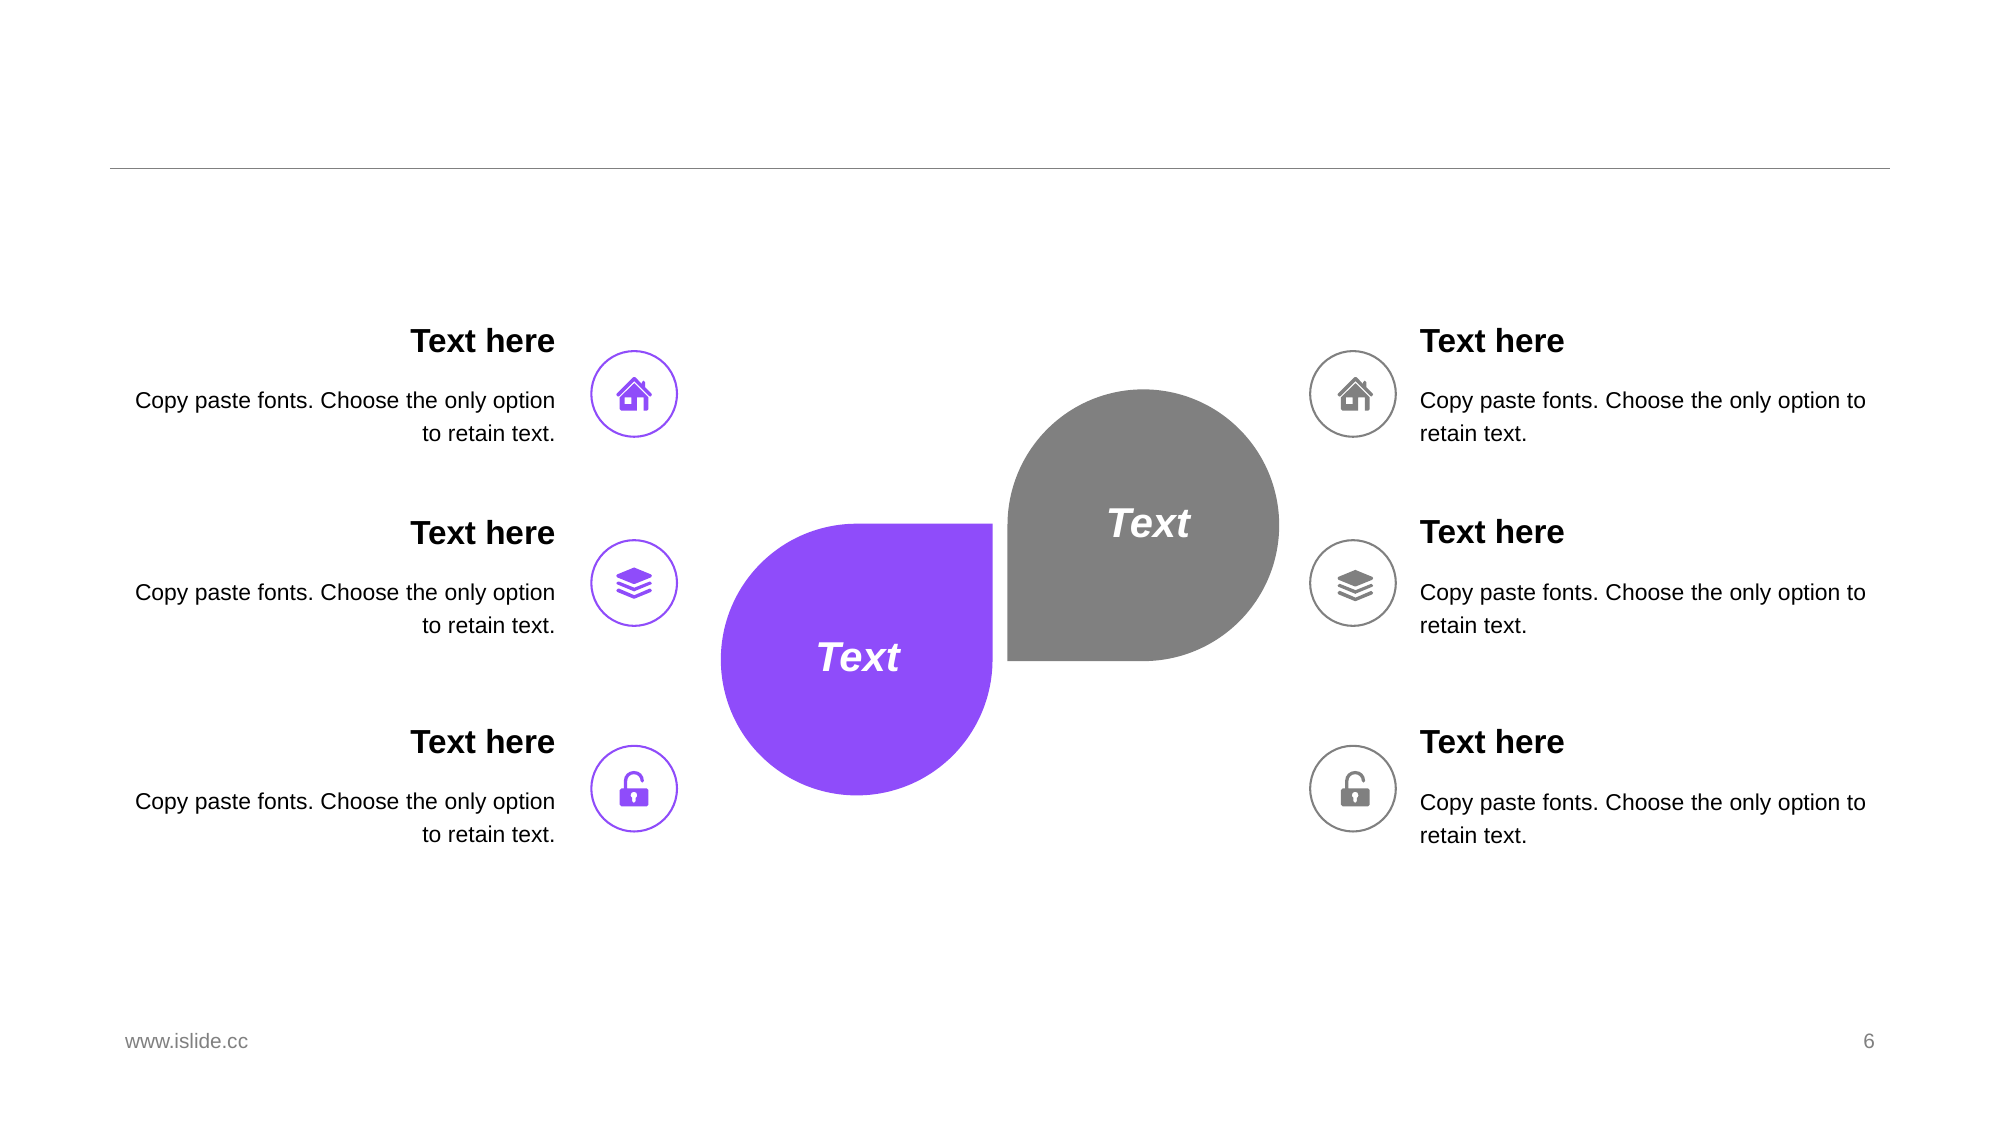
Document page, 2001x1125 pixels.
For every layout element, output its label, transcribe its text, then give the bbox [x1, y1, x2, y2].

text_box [109, 305, 1888, 861]
slide_number 6 [1412, 1023, 1890, 1058]
footer www.islide.cc [109, 1023, 790, 1058]
